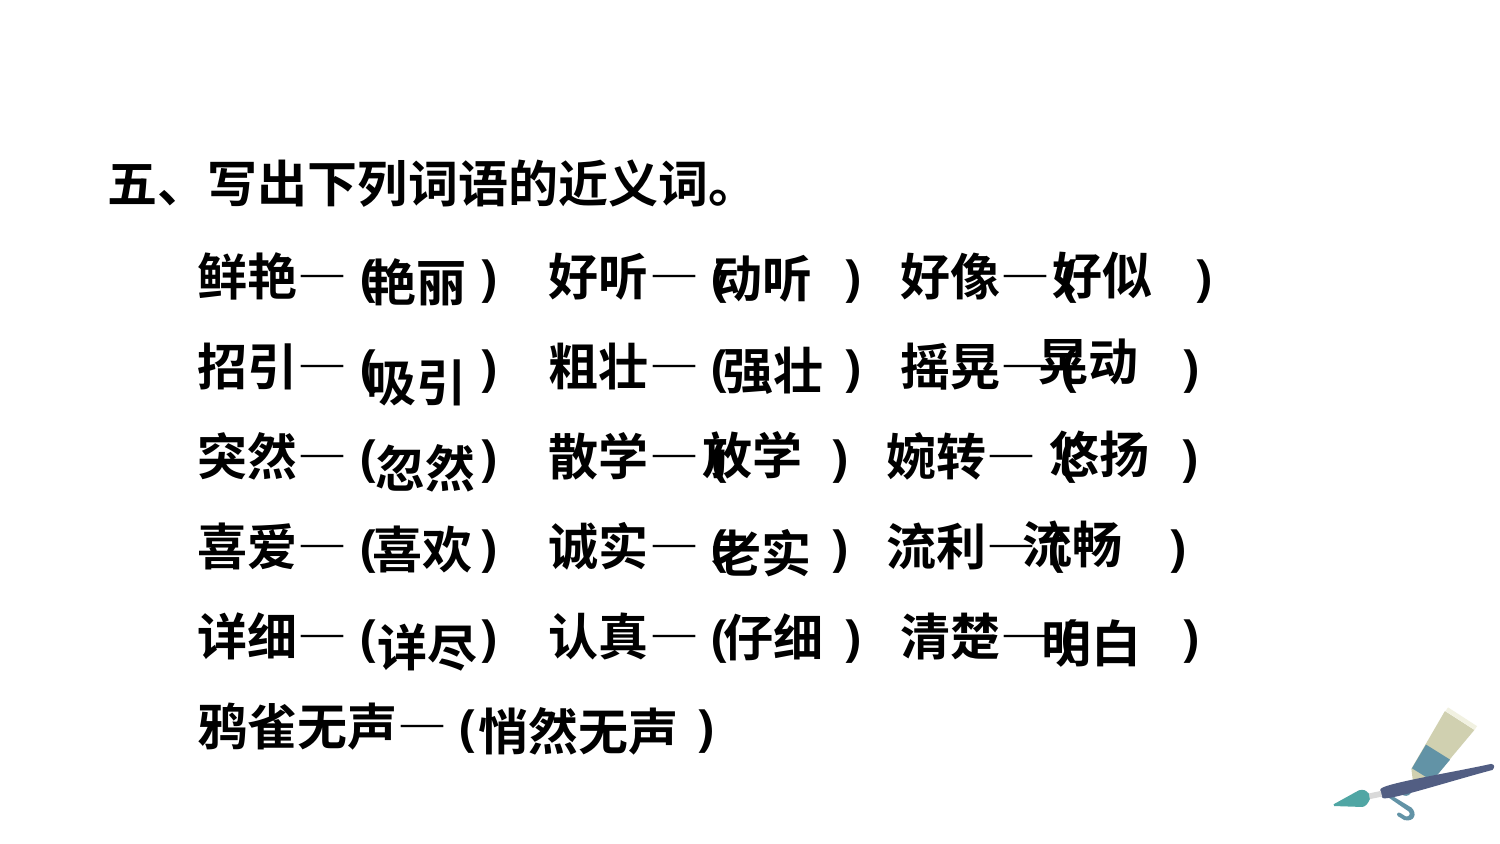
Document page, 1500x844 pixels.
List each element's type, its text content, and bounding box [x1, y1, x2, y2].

text_box 鲜艳—( ) 好听—( ) 好像—( ) 招引—( ) 粗壮—( ) 摇晃—( ) 突然—( ) 散学—( ) 婉转— ( ) 喜爱—( ) 诚实—( ) 流利—( ) 详细—( ) 认真—( ) 清楚—( ) 鸦雀无声—( ) [183, 221, 463, 764]
text_box 好似 [1038, 207, 1168, 313]
text_box 晃动 [1023, 293, 1154, 399]
text_box 放学 [687, 387, 818, 492]
text_box 仔细 [708, 569, 839, 675]
text_box 吸引 [351, 319, 482, 419]
text_box 鲜艳—( ) 好听—( ) 好像—( ) 招引—( ) 粗壮—( ) 摇晃—( ) 突然—( ) 散学—( ) 婉转— ( ) 喜爱—( ) 诚实—( ) 流利—( ) 详细—( ) 认真—( ) 清楚—( ) 鸦雀无声—( ) [482, 208, 1341, 764]
text_box 详尽 [363, 579, 493, 684]
text_box 艳丽 [351, 221, 482, 319]
text_box 悠扬 [1034, 386, 1165, 492]
text_box 忽然 [360, 400, 491, 506]
text_box 明白 [1026, 574, 1157, 680]
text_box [1358, 708, 1481, 844]
text_box 五、写出下列词语的近义词。 [93, 115, 820, 221]
text_box 喜欢 [357, 481, 488, 586]
text_box 流畅 [1007, 476, 1138, 582]
text_box 悄然无声 [463, 662, 694, 768]
text_box 老实 [696, 484, 827, 590]
text_box 动听 [697, 210, 828, 315]
text_box 强壮 [708, 301, 839, 407]
